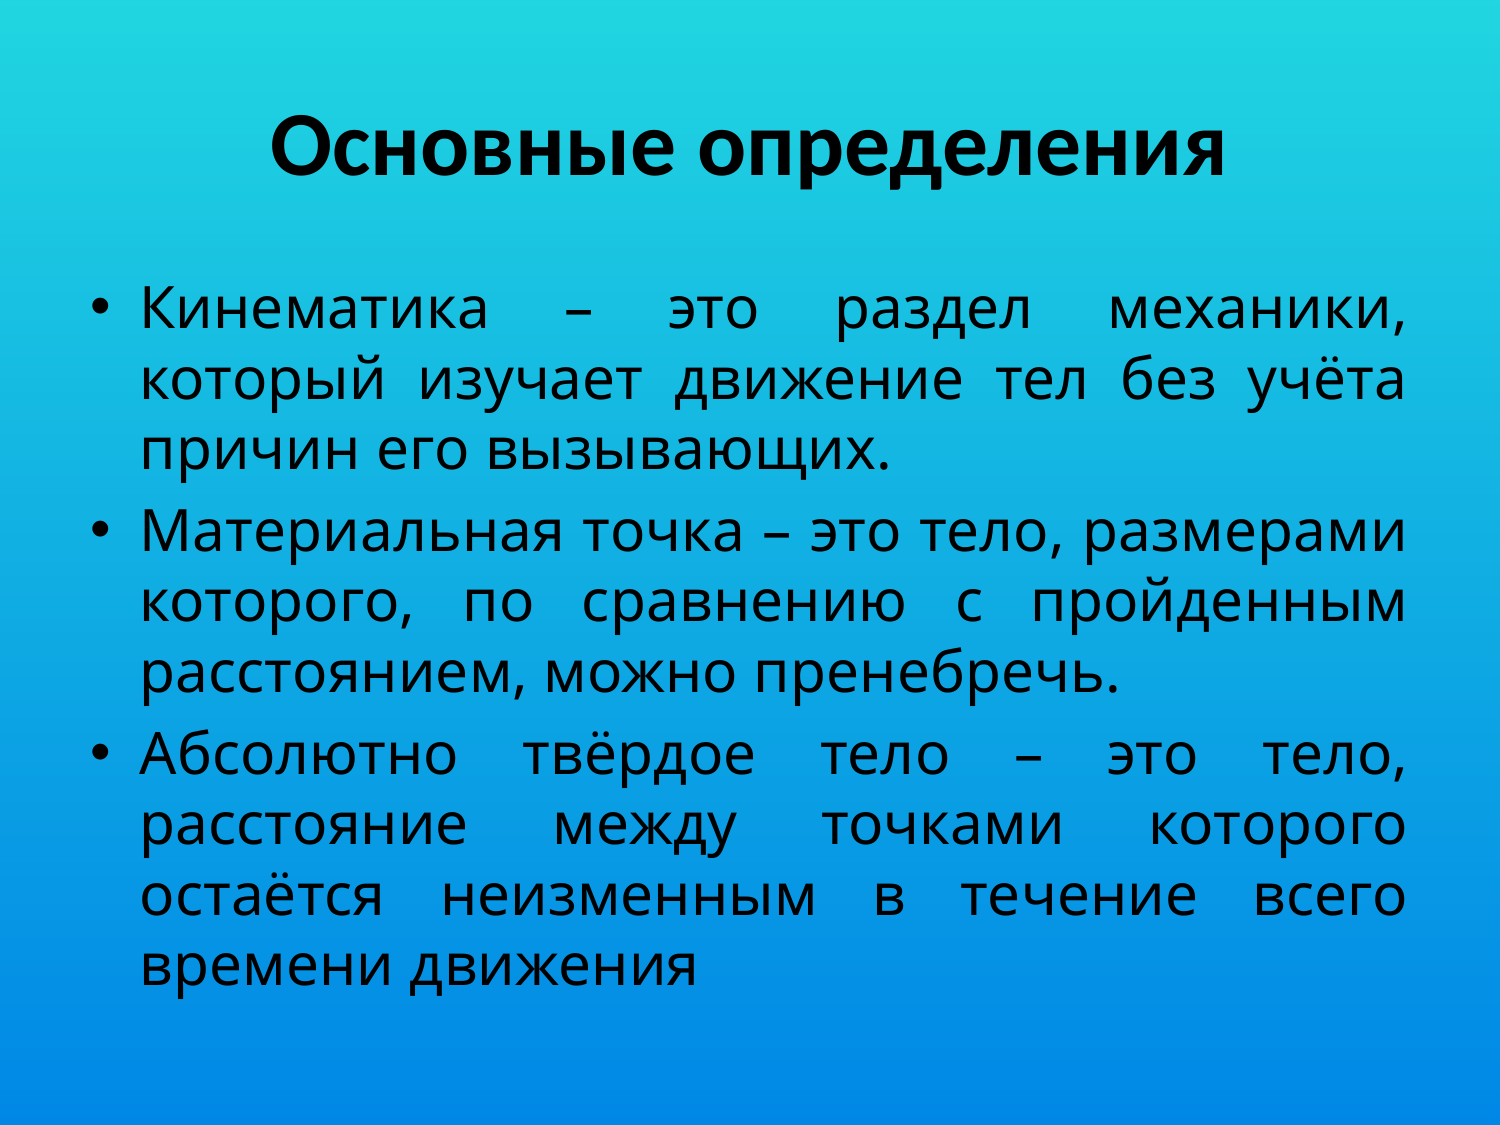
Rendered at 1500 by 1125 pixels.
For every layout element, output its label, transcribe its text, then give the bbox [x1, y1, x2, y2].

list Кинематика – это раздел механики, который изучает движение тел без учёта причин его вызывающих. Материальная точка – это тело, размерами которого, по сравнению с пройденным расстоянием, можно пренебречь. Абсолютно твёрдое тело – это тело, расстояние между точками которого остаётся неизменным в течение всего времени движения [75, 262, 1425, 1005]
title Основные определения [75, 45, 1425, 233]
